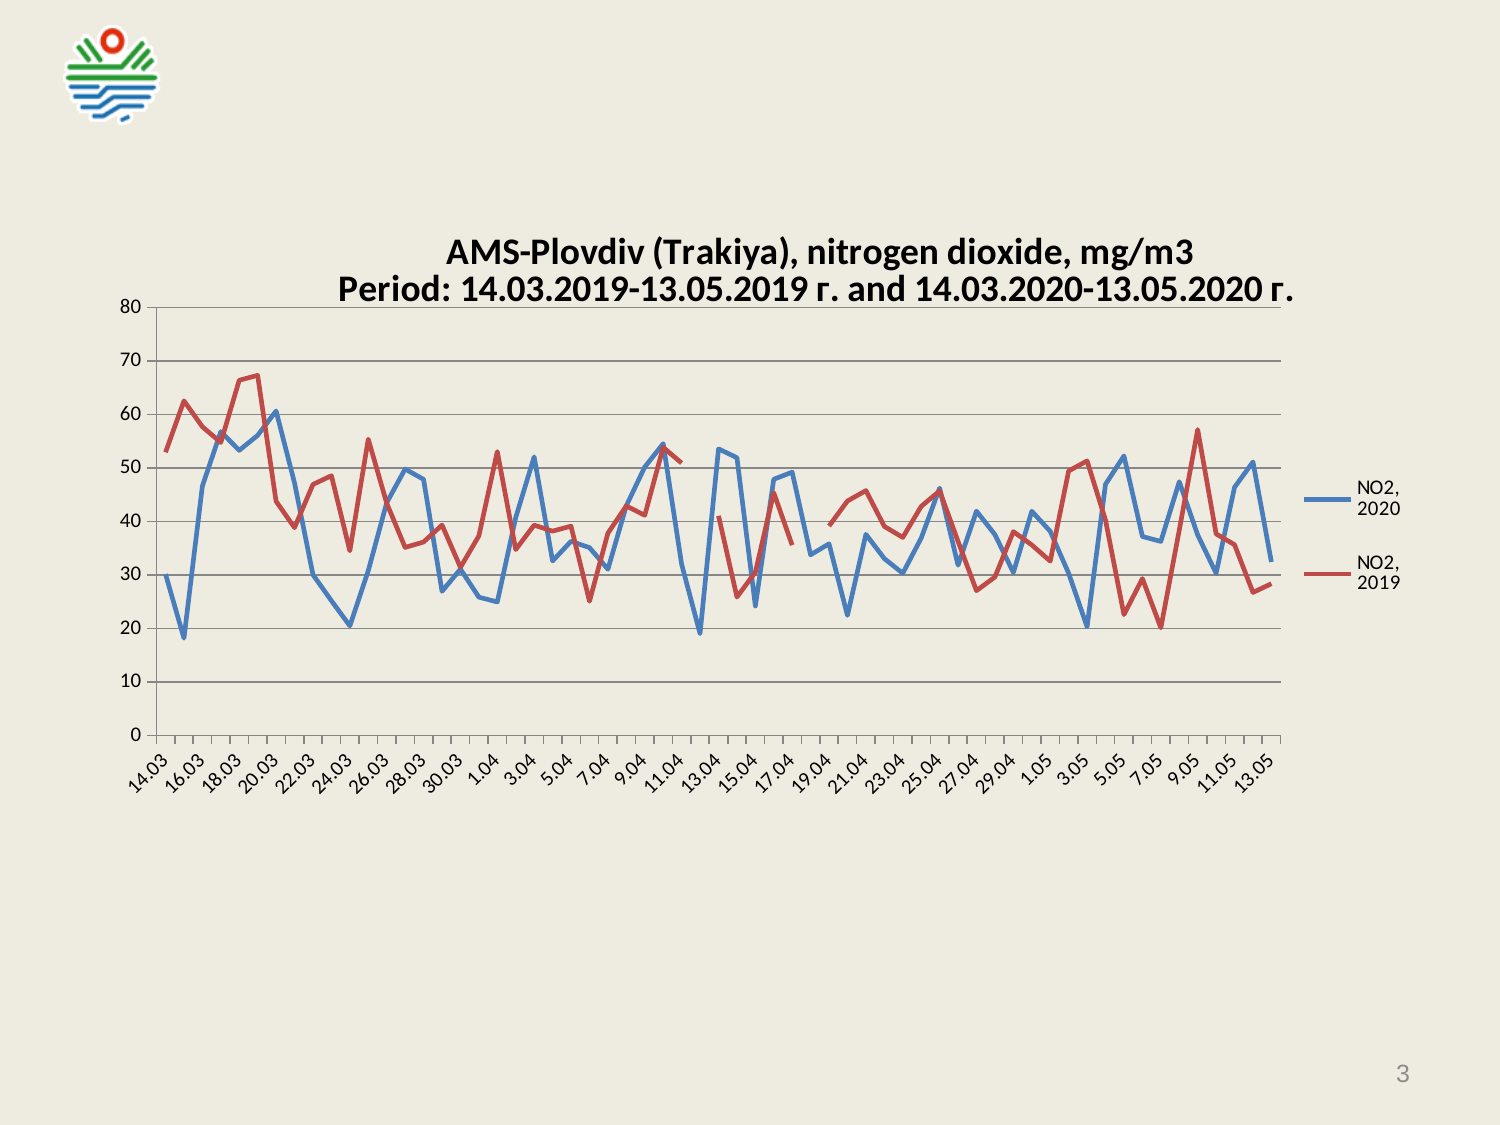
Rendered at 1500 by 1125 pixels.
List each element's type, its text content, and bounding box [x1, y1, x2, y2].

chart [89, 224, 1426, 851]
slide_number 3 [1074, 1042, 1425, 1103]
picture [62, 24, 163, 125]
